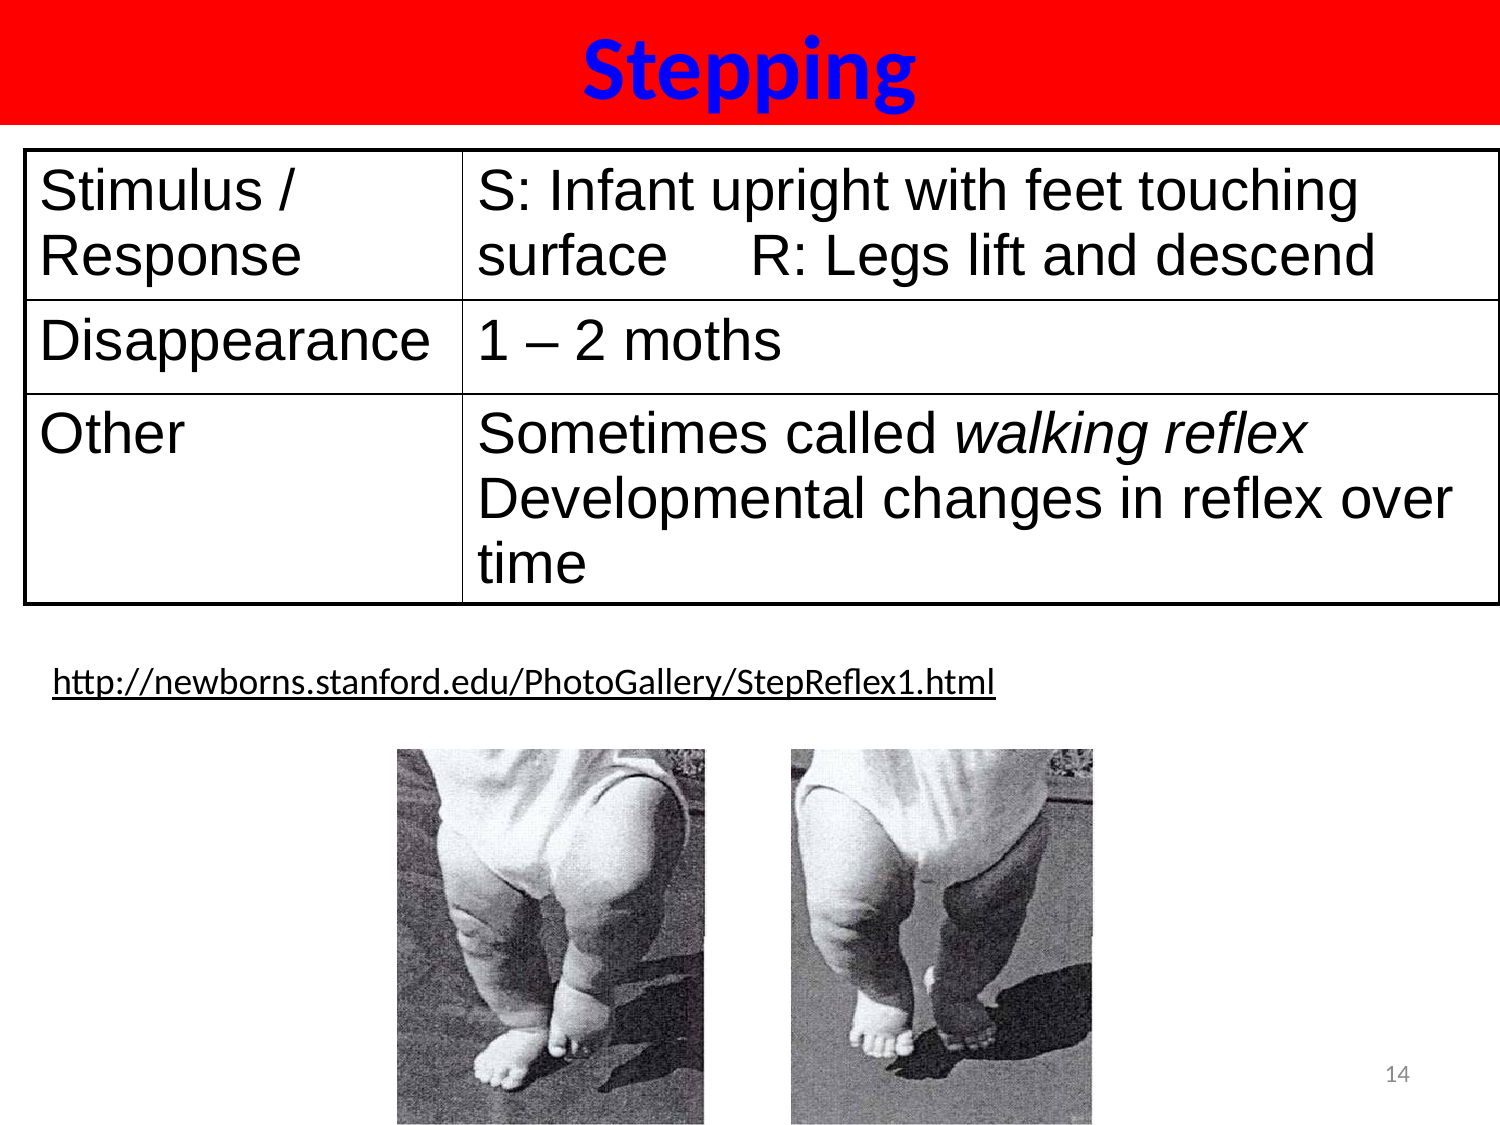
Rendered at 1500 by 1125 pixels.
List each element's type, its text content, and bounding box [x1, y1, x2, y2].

table_cell Sometimes called walking reflex Developmental changes in reflex over time [463, 395, 1498, 602]
table_cell Other [27, 395, 462, 602]
picture [397, 749, 707, 1125]
table_header S: Infant upright with feet touching surface R: Legs lift and descend [463, 152, 1498, 299]
title Stepping [0, 0, 1500, 125]
table_cell 1 – 2 moths [463, 301, 1498, 393]
table_header Stimulus / Response [27, 152, 462, 299]
text_box http://newborns.stanford.edu/PhotoGallery/StepReflex1.html [37, 649, 1313, 710]
slide_number 14 [1099, 1042, 1425, 1103]
picture [791, 749, 1095, 1125]
table_cell Disappearance [27, 301, 462, 393]
